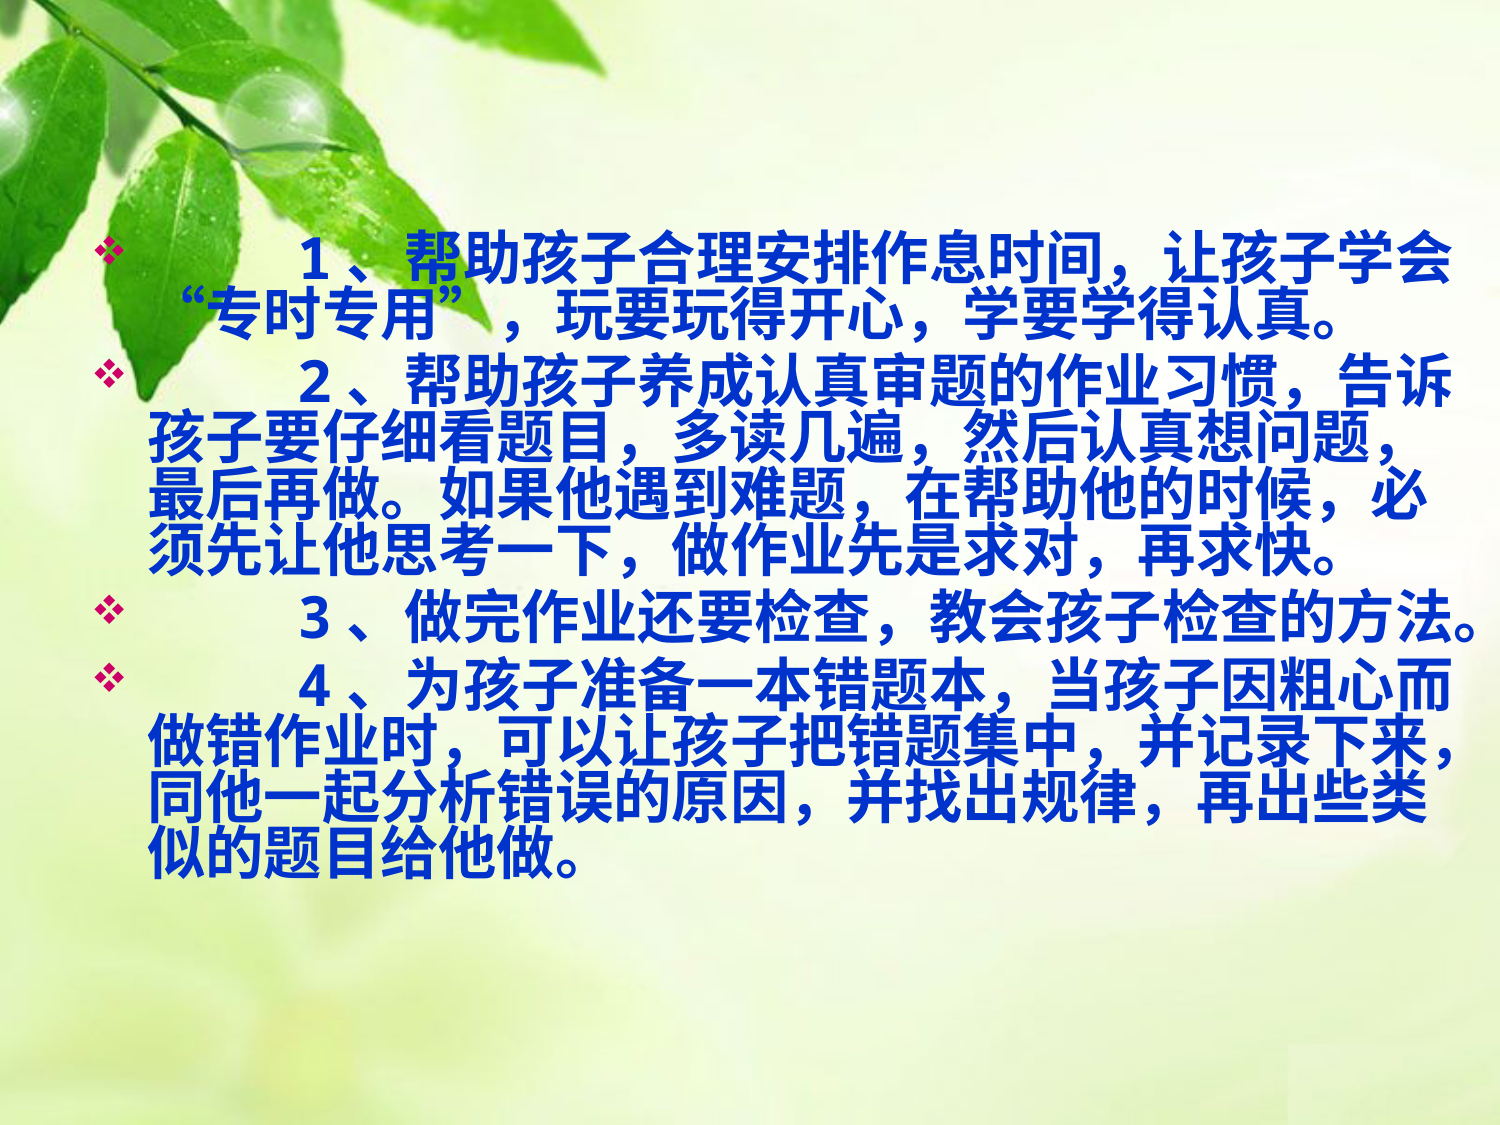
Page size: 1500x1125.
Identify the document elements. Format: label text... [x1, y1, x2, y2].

picture [0, 0, 1500, 1125]
list 1、帮助孩子合理安排作息时间，让孩子学会“专时专用”，玩要玩得开心，学要学得认真。 2、帮助孩子养成认真审题的作业习惯，告诉孩子要仔细看题目，多读几遍，然后认真想问题，最后再做。如果他遇到难题，在帮助他的时候，必须先让他思考一下，做作业先是求对，再求快。 3、做完作业还要检查，教会孩子检查的方法。 4、为孩子准备一本错题本，当孩子因粗心而做错作业时，可以让孩子把错题集中，并记录下来，同他一起分析错误的原因，并找出规律，再出些类似的题目给他做。 [76, 125, 1478, 764]
